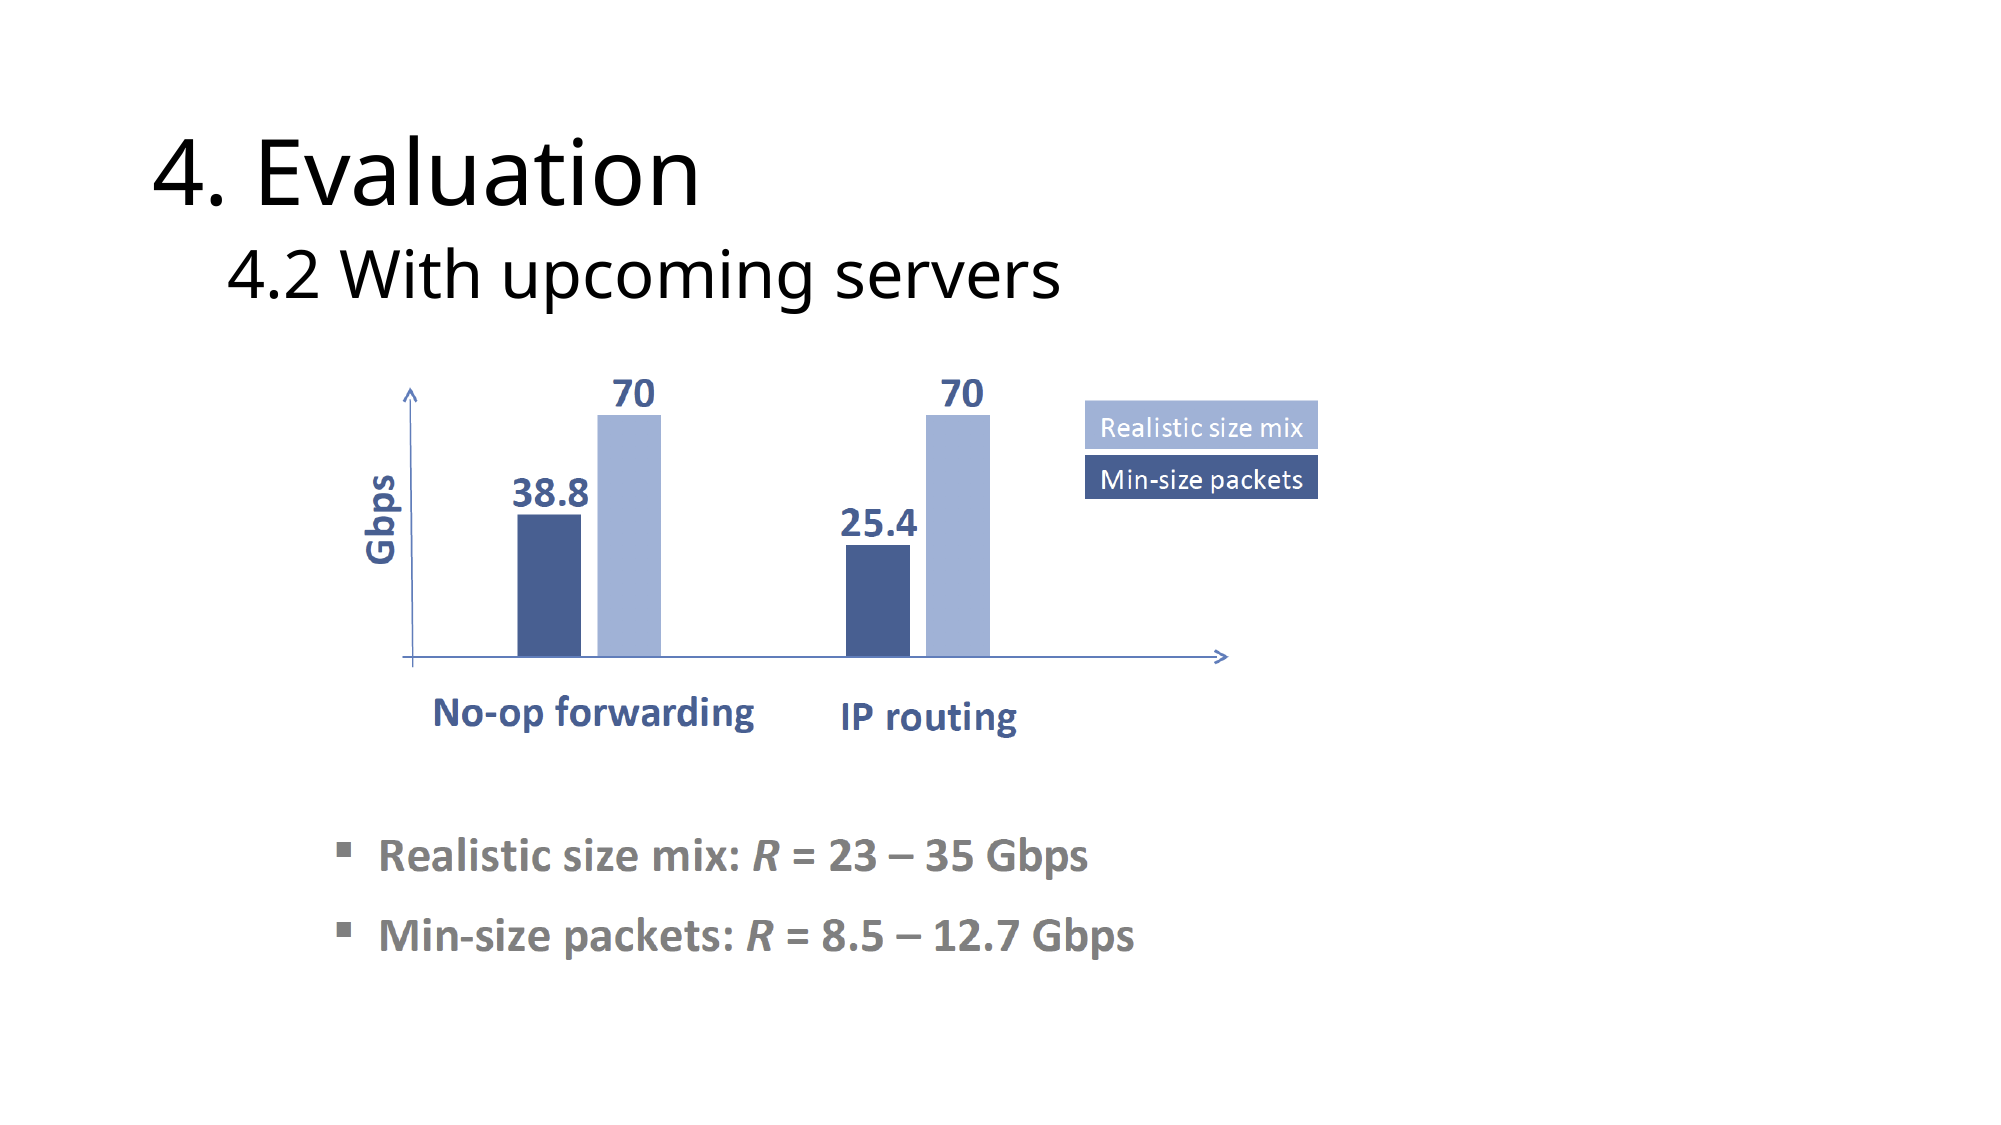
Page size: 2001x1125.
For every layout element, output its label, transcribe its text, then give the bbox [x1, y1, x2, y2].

picture [295, 348, 1345, 1000]
title 4. Evaluation [137, 59, 1863, 278]
text_box 4.2 With upcoming servers [212, 225, 1395, 330]
